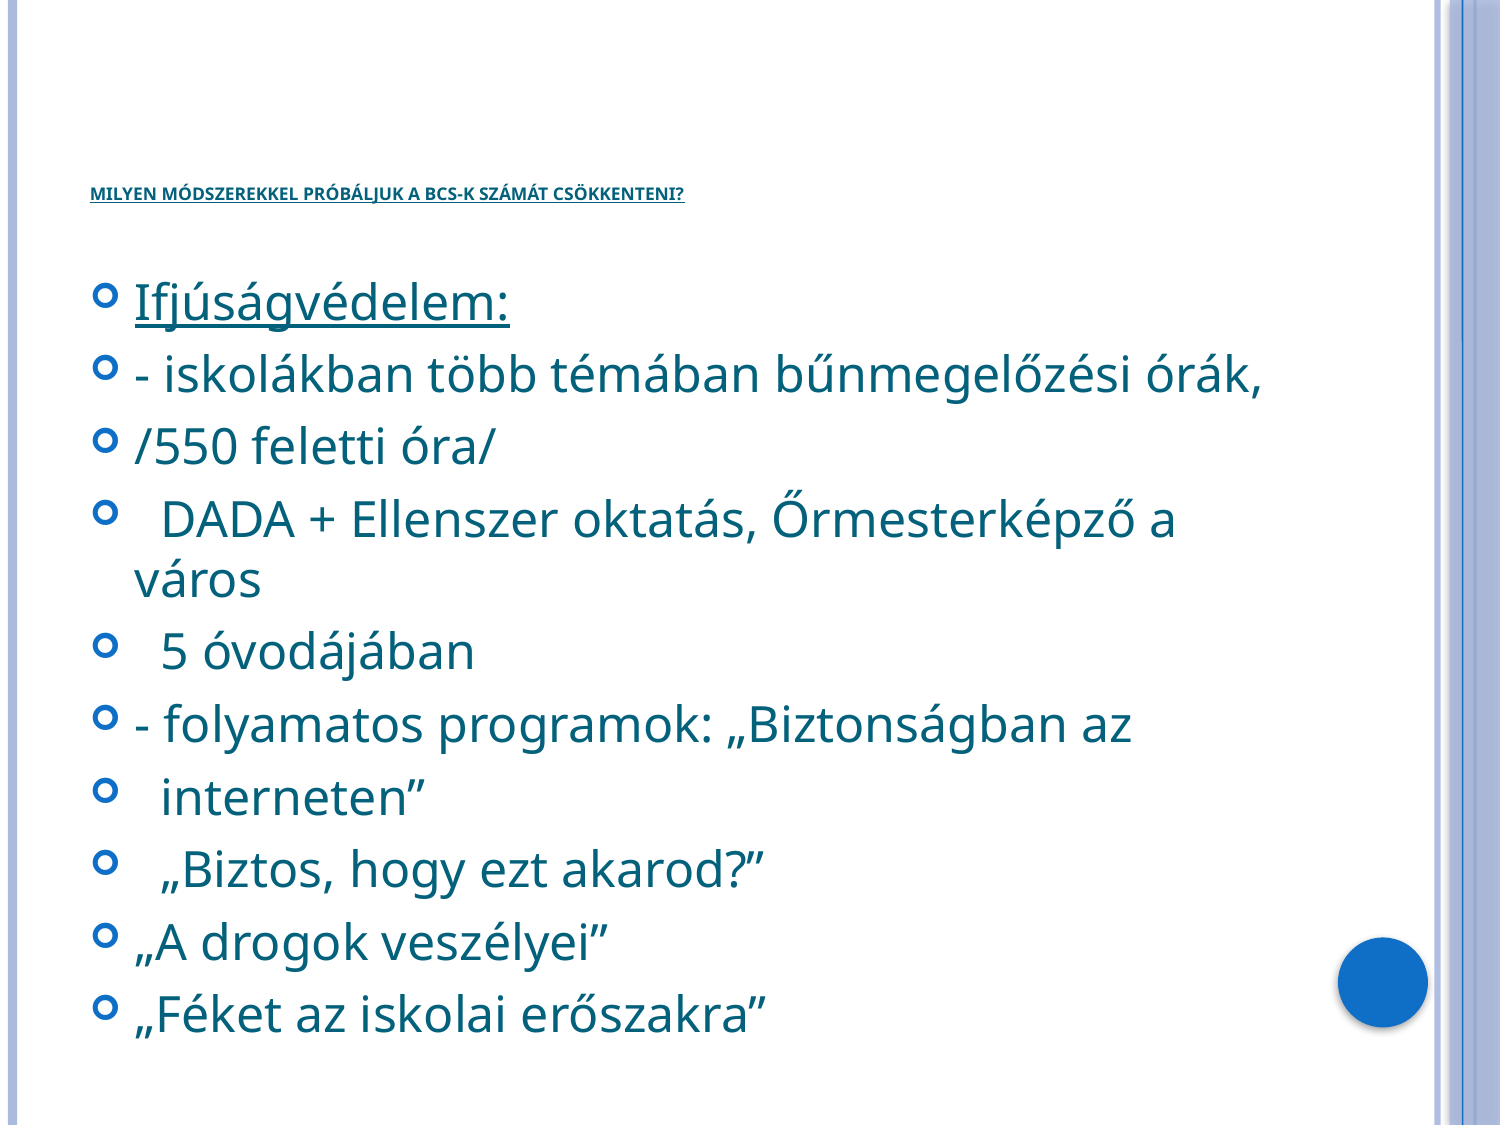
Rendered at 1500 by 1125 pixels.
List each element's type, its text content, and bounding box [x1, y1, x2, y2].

list Ifjúságvédelem: - iskolákban több témában bűnmegelőzési órák, /550 feletti óra/ DADA + Ellenszer oktatás, Őrmesterképző a város 5 óvodájában - folyamatos programok: „Biztonságban az interneten” „Biztos, hogy ezt akarod?” „A drogok veszélyei” „Féket az iskolai erőszakra” [75, 262, 1300, 1062]
title Milyen módszerekkel próbáljuk a bcs-k számát csökkenteni? [75, 45, 1300, 233]
